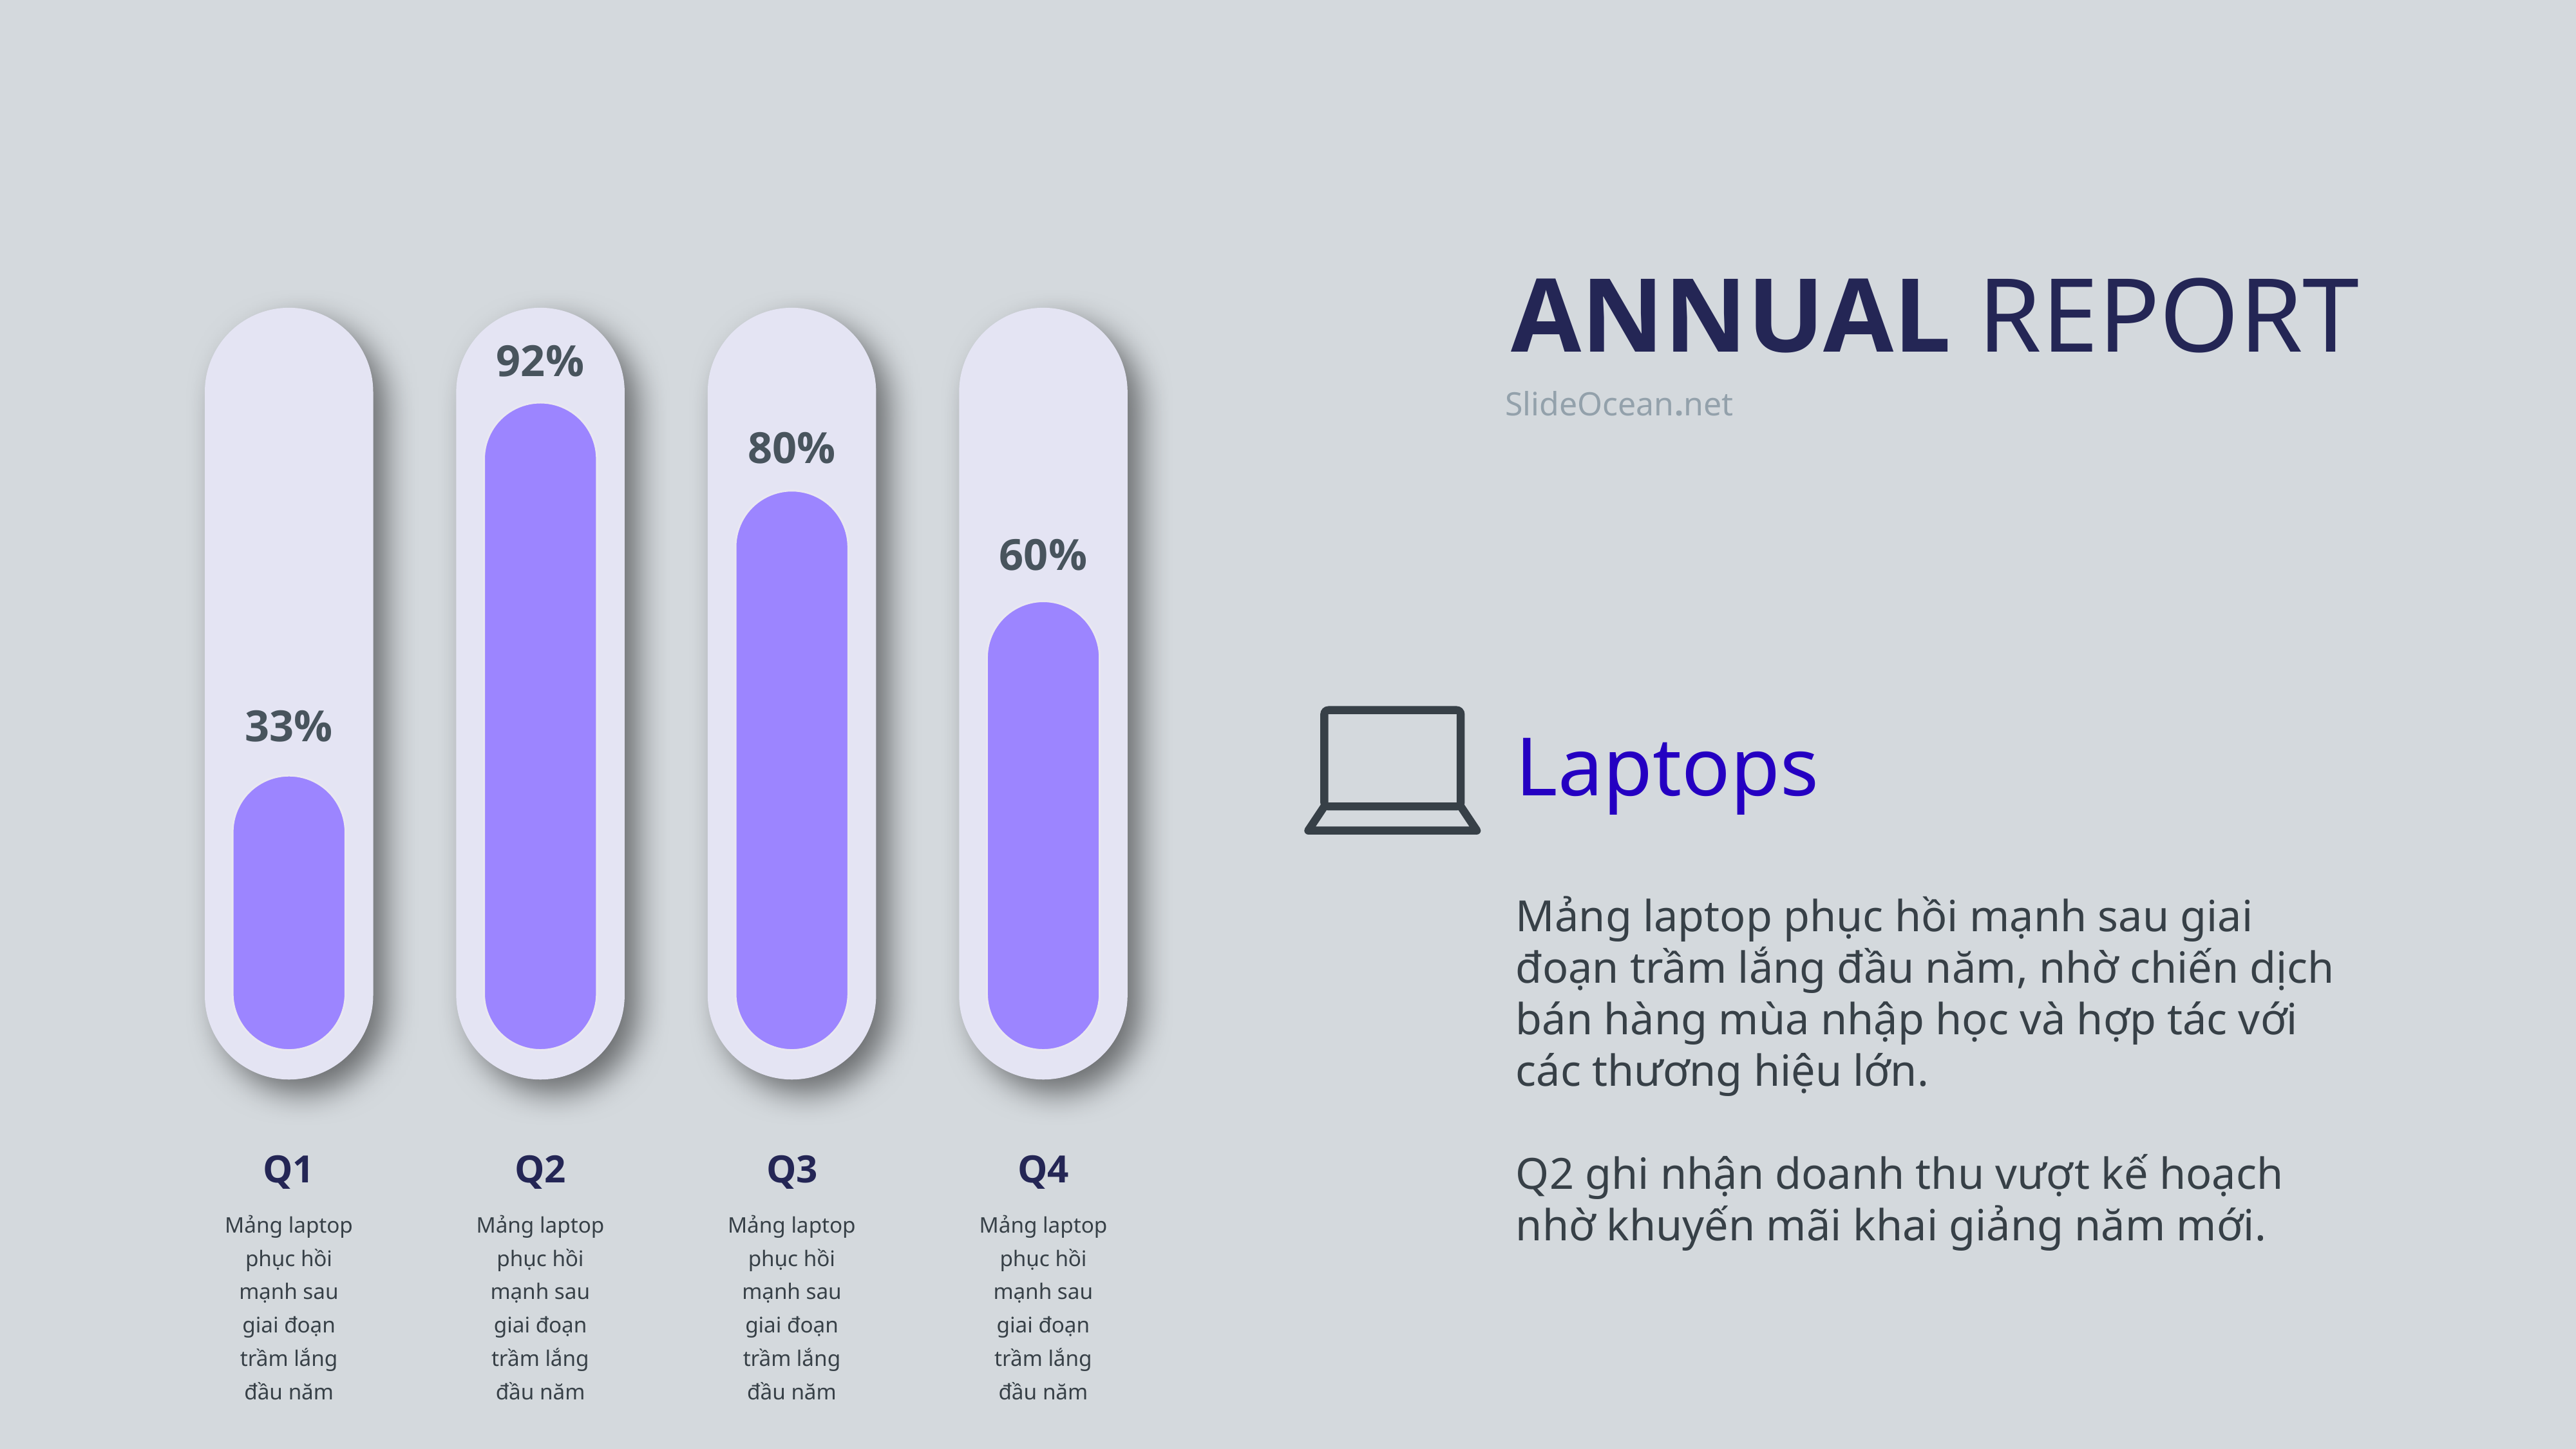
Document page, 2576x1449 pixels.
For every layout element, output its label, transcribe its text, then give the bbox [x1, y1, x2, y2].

text_box [231, 774, 347, 1052]
text_box [482, 401, 598, 1052]
text_box Mảng laptop phục hồi mạnh sau giai đoạn trầm lắng đầu năm [723, 1196, 861, 1412]
text_box [958, 307, 1129, 1081]
text_box Mảng laptop phục hồi mạnh sau giai đoạn trầm lắng đầu năm, nhờ chiến dịch bán hàng mùa nhập học và hợp tác với các thương hiệu lớn. Q2 ghi nhận doanh thu vượt kế hoạch nhờ khuyến mãi khai giảng năm mới. [1506, 884, 2371, 1254]
text_box Q2 [477, 1124, 604, 1196]
text_box Mảng laptop phục hồi mạnh sau giai đoạn trầm lắng đầu năm [974, 1196, 1113, 1412]
text_box Q4 [980, 1124, 1107, 1196]
text_box Laptops [1506, 710, 1829, 817]
text_box 80% [738, 415, 846, 477]
text_box SlideOcean.net [1495, 378, 1743, 427]
text_box Q1 [225, 1124, 353, 1196]
text_box [734, 489, 849, 1052]
text_box Mảng laptop phục hồi mạnh sau giai đoạn trầm lắng đầu năm [220, 1196, 358, 1412]
text_box [1304, 706, 1481, 835]
text_box [985, 600, 1101, 1052]
text_box 60% [989, 522, 1097, 583]
text_box [455, 307, 626, 1081]
text_box [706, 307, 877, 1081]
text_box Q3 [728, 1124, 856, 1196]
text_box 33% [235, 694, 343, 755]
text_box Mảng laptop phục hồi mạnh sau giai đoạn trầm lắng đầu năm [471, 1196, 610, 1412]
text_box ANNUAL REPORT [1502, 245, 2369, 377]
text_box [204, 307, 375, 1081]
text_box 92% [486, 329, 594, 390]
